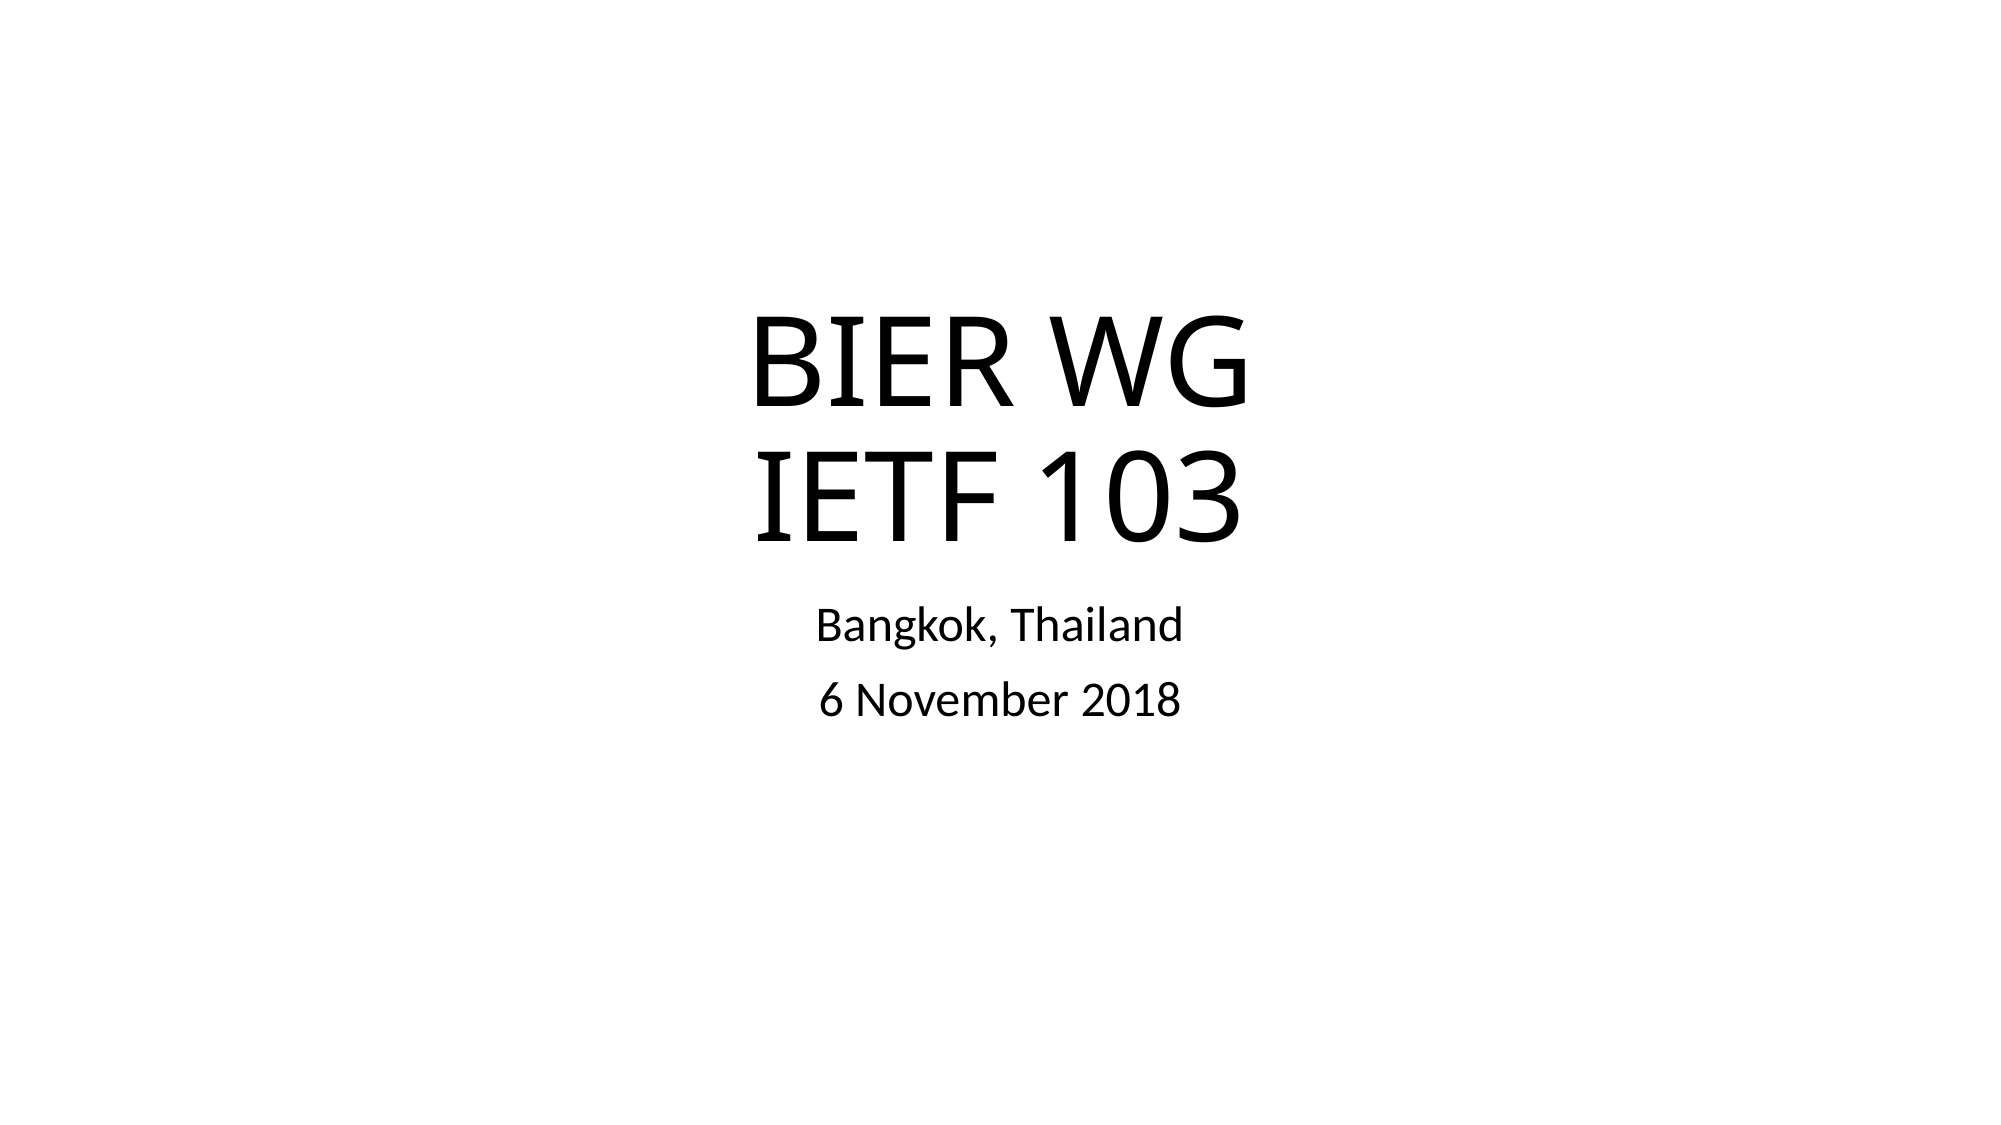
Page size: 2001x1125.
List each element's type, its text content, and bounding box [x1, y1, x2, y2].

title BIER WG IETF 103 [249, 184, 1750, 576]
subtitle Bangkok, Thailand 6 November 2018 [249, 590, 1750, 863]
